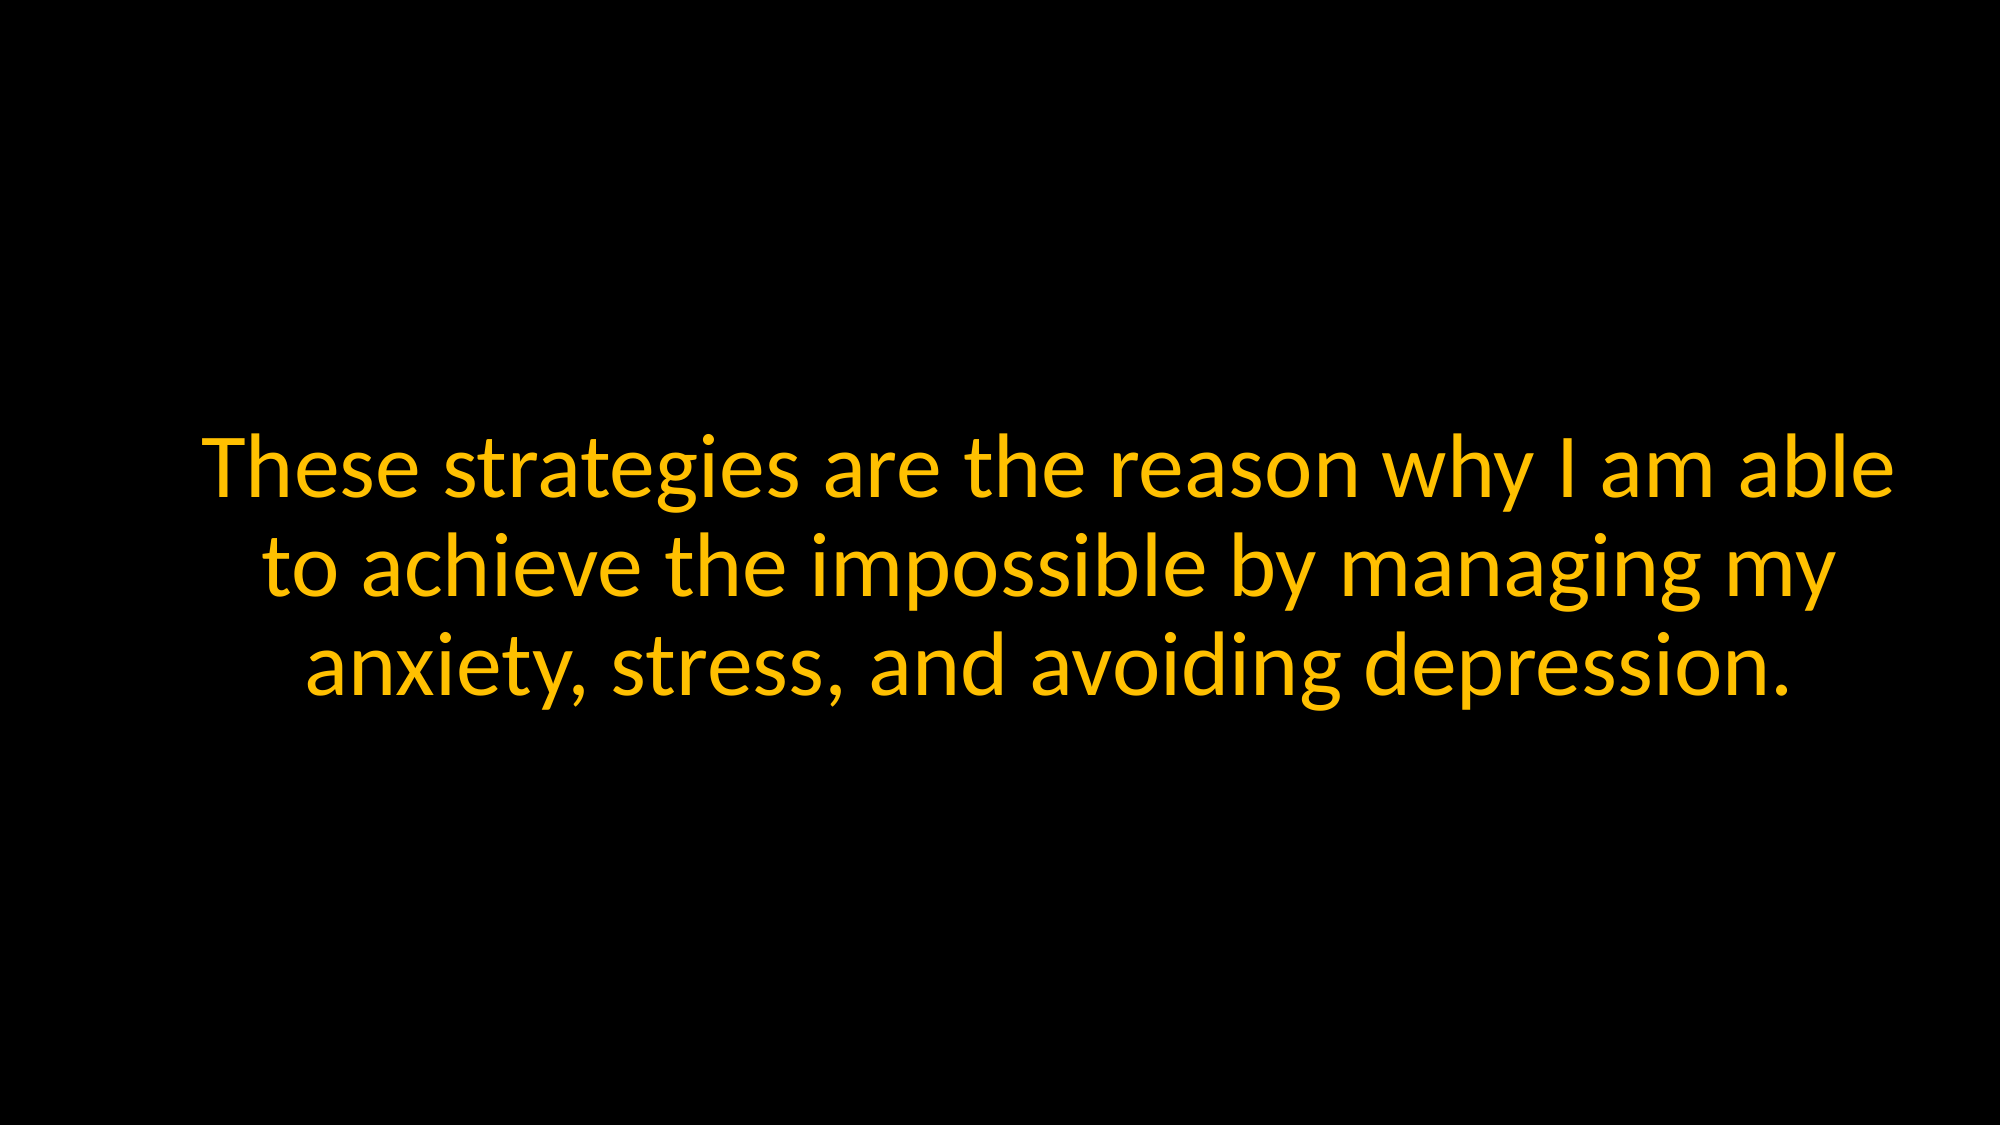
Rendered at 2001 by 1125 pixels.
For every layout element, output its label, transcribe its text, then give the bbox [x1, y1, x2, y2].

list These strategies are the reason why I am able to achieve the impossible by managing my anxiety, stress, and avoiding depression. [170, 411, 1930, 752]
